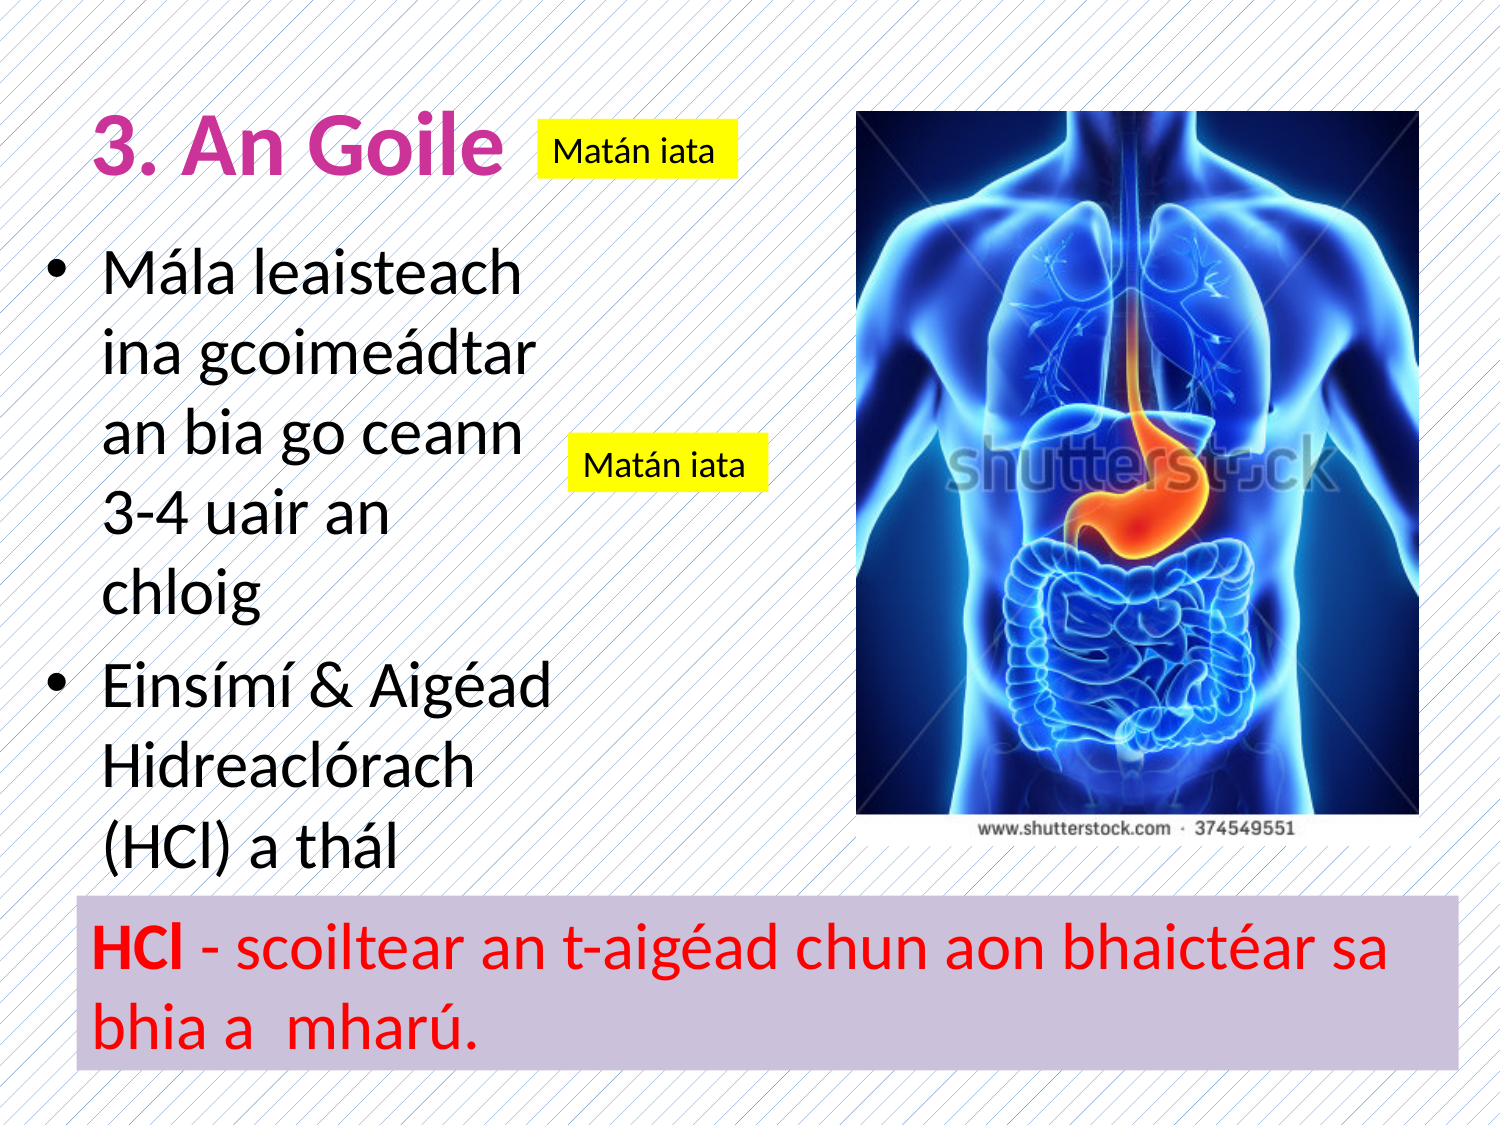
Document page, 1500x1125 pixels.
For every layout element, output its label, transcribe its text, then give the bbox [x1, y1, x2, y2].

picture [856, 110, 1420, 846]
text_box Matán iata [537, 118, 739, 179]
list Mála leaisteach ina gcoimeádtar an bia go ceann 3-4 uair an chloig Einsímí & Aigéad Hidreaclórach (HCl) a thál [30, 219, 574, 963]
text_box HCl - scoiltear an t-aigéad chun aon bhaictéar sa bhia a mharú. [76, 895, 1459, 1071]
title 3. An Goile [75, 45, 1425, 233]
text_box Matán iata [567, 432, 769, 493]
